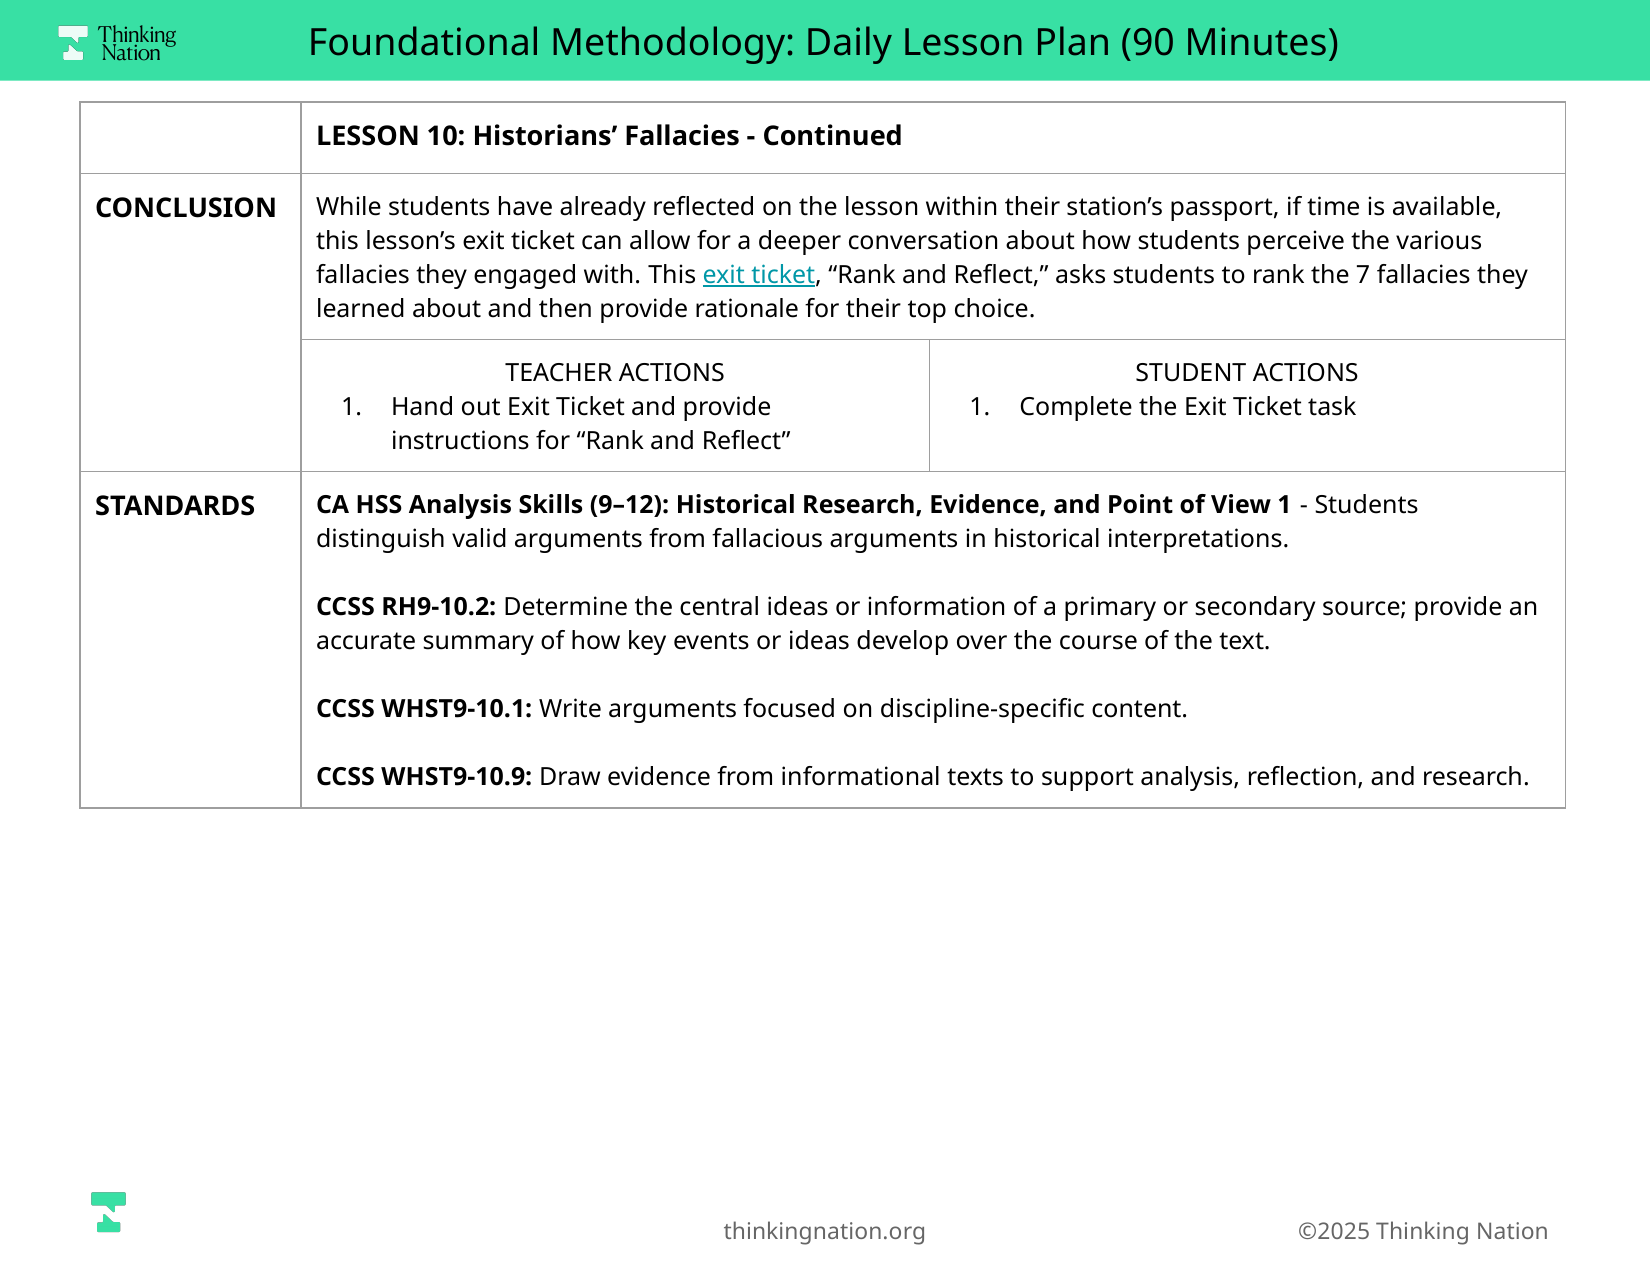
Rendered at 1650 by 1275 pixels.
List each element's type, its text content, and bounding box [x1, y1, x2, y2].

table_cell CA HSS Analysis Skills (9–12): Historical Research, Evidence, and Point of View 1 - Students distinguish valid arguments from fallacious arguments in historical interpretations. CCSS RH9-10.2: Determine the central ideas or information of a primary or secondary source; provide an accurate summary of how key events or ideas develop over the course of the text. CCSS WHST9-10.1: Write arguments focused on discipline-specific content. CCSS WHST9-10.9: Draw evidence from informational texts to support analysis, reflection, and research. [302, 472, 1565, 807]
text_box ©2025 Thinking Nation [1174, 1200, 1566, 1240]
table_cell While students have already reflected on the lesson within their station’s passport, if time is available, this lesson’s exit ticket can allow for a deeper conversation about how students perceive the various fallacies they engaged with. This exit ticket, “Rank and Reflect,” asks students to rank the 7 fallacies they learned about and then provide rationale for their top choice. [302, 174, 1565, 339]
table_cell STANDARDS [81, 472, 300, 807]
table_cell TEACHER ACTIONS Hand out Exit Ticket and provide instructions for “Rank and Reflect” [302, 340, 929, 471]
picture [80, 1184, 136, 1240]
table_header LESSON 10: Historians’ Fallacies - Continued [302, 103, 1565, 173]
table_cell STUDENT ACTIONS Complete the Exit Ticket task [930, 340, 1565, 471]
text_box Foundational Methodology: Daily Lesson Plan (90 Minutes) [0, 0, 1650, 81]
table_header [81, 103, 300, 173]
text_box thinkingnation.org [629, 1200, 1021, 1240]
table_cell CONCLUSION [81, 174, 300, 471]
picture [45, 14, 180, 71]
